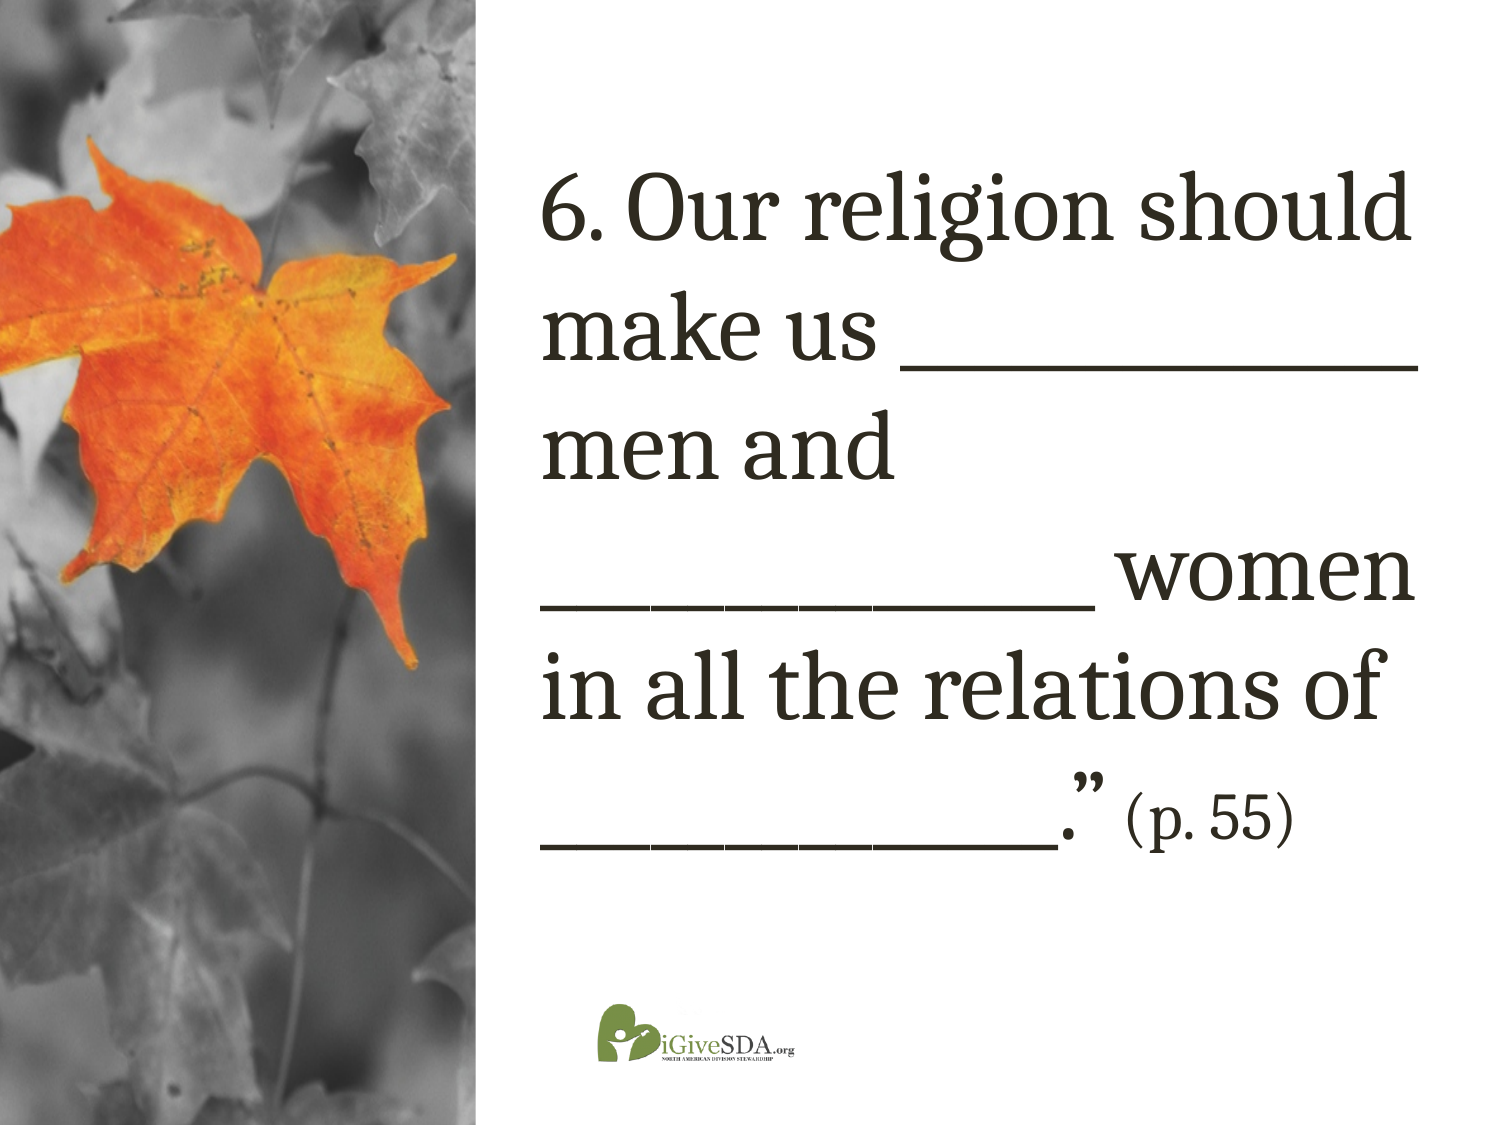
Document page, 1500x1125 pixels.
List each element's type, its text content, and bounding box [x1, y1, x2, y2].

picture [580, 989, 804, 1077]
picture [0, 0, 476, 1125]
title 6. Our religion should make us ______________ men and _______________ women in all the relations of ______________.” (p. 55) [525, 37, 1475, 963]
